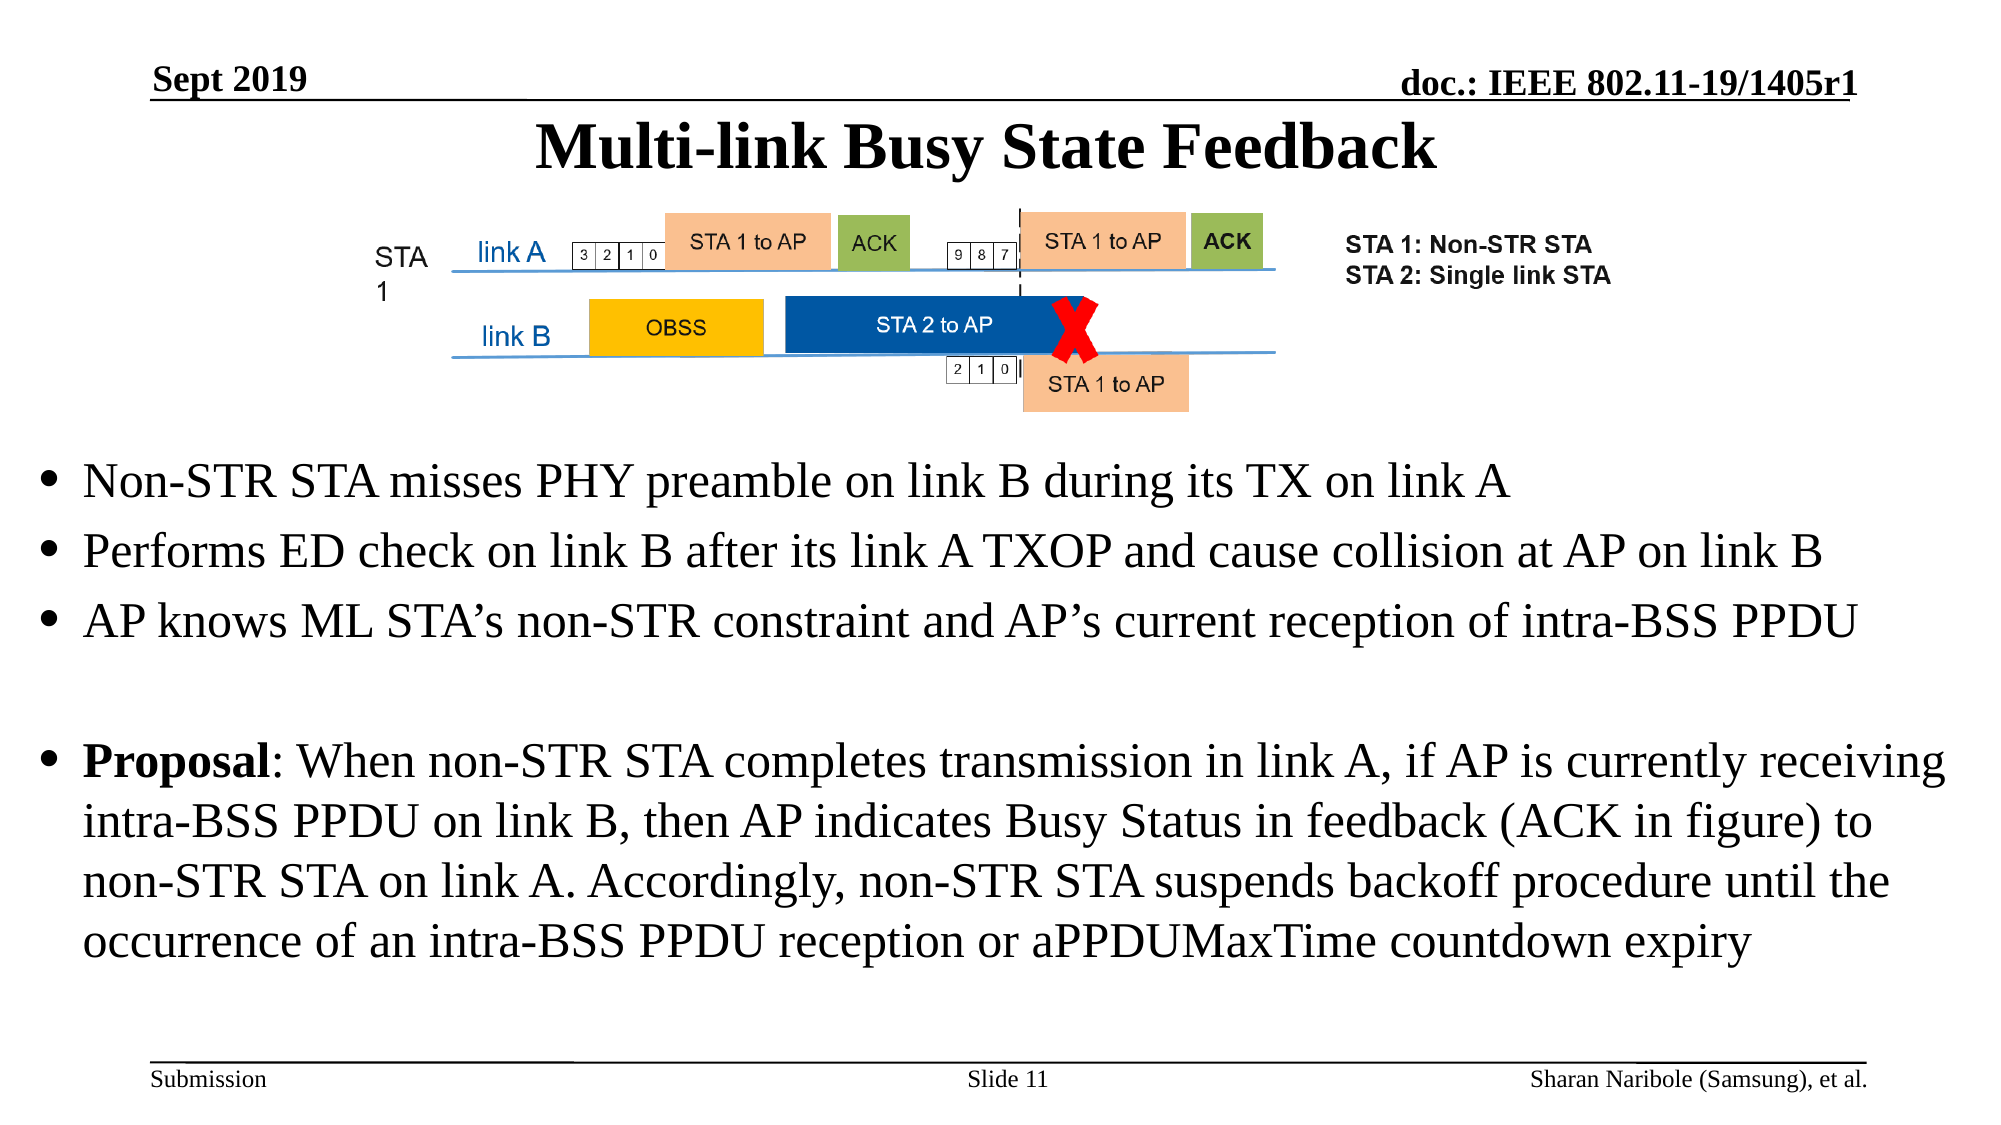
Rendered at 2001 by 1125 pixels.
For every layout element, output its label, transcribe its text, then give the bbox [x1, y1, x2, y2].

slide_number Slide 11 [950, 1061, 1067, 1123]
picture [357, 208, 1632, 412]
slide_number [152, 54, 563, 100]
title Multi-link Busy State Feedback [145, 54, 1846, 230]
footer Sharan Naribole (Samsung), et al. [1171, 1061, 1869, 1093]
text_box Non-STR STA misses PHY preamble on link B during its TX on link A Performs ED check on link B after its link A TXOP and cause collision at AP on link B AP knows ML STA’s non-STR constraint and AP’s current reception of intra-BSS PPDU Proposal: When non-STR STA completes transmission in link A, if AP is currently receiving intra-BSS PPDU on link B, then AP indicates Busy Status in feedback (ACK in figure) to non-STR STA on link A. Accordingly, non-STR STA suspends backoff procedure until the occurrence of an intra-BSS PPDU reception or aPPDUMaxTime countdown expiry [23, 440, 1967, 606]
